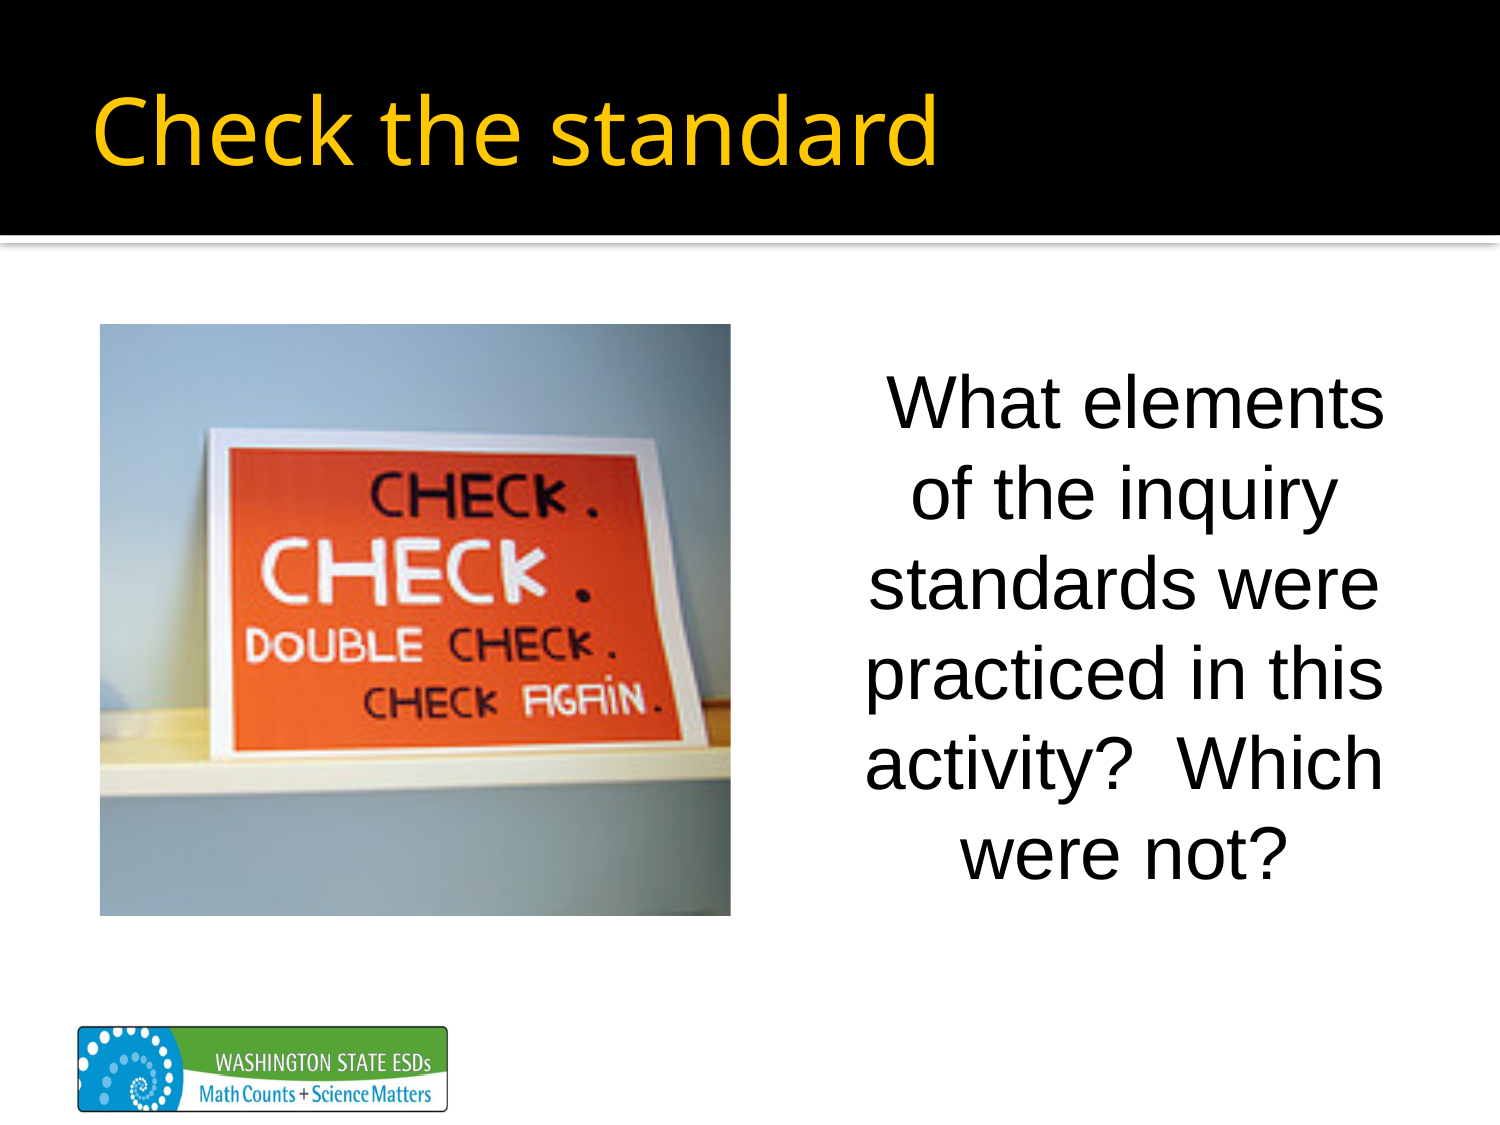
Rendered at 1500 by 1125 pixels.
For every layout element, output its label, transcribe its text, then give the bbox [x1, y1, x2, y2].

text_box What elements of the inquiry standards were practiced in this activity? Which were not? [837, 337, 1413, 903]
picture [75, 1025, 450, 1113]
title Check the standard [74, 25, 1426, 232]
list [99, 324, 731, 916]
